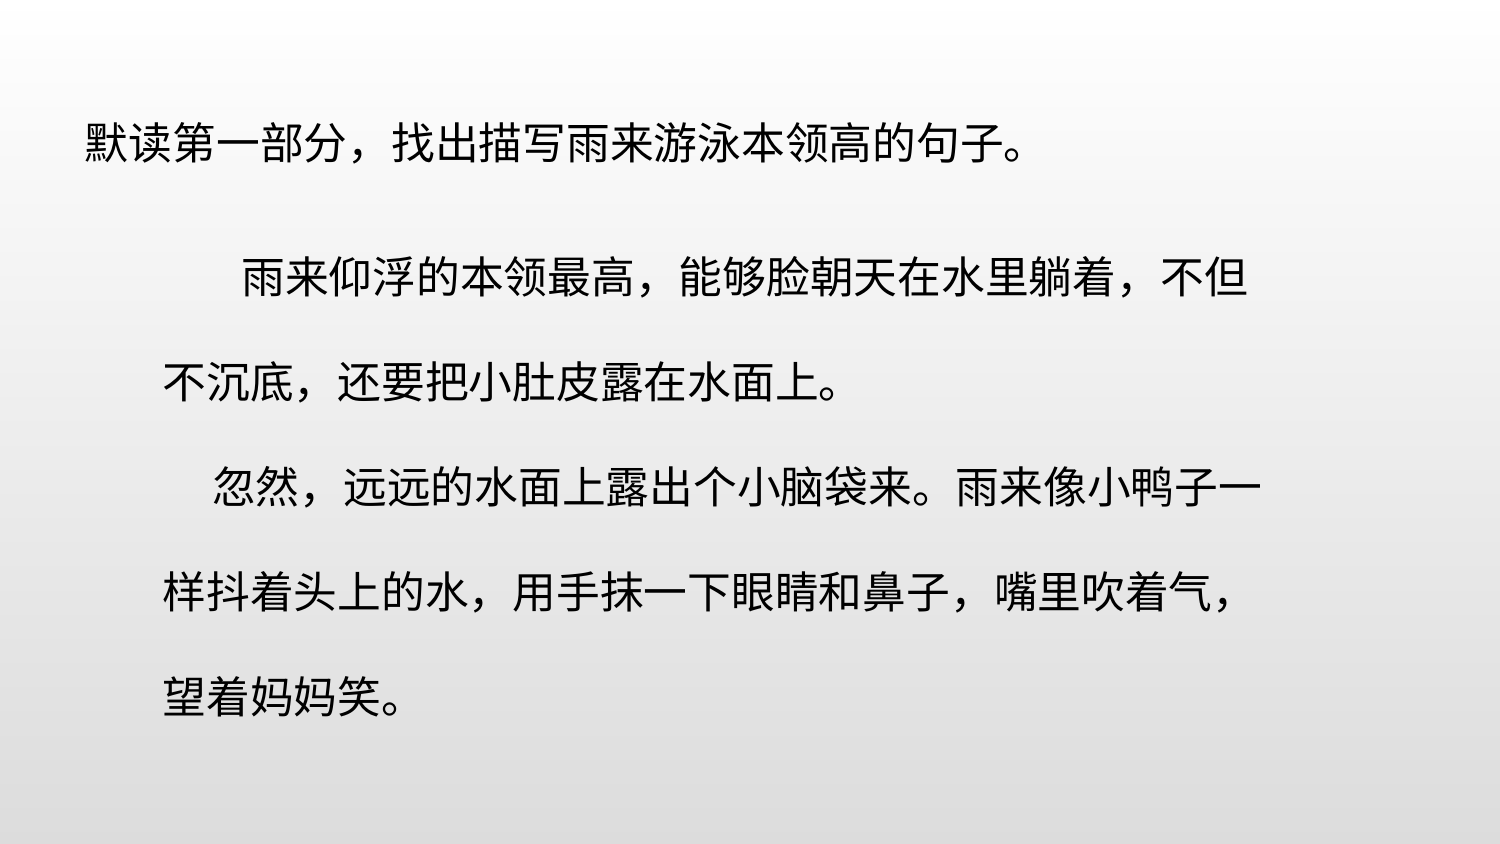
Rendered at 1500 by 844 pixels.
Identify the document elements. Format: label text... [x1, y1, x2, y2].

text_box 雨来仰浮的本领最高，能够脸朝天在水里躺着，不但不沉底，还要把小肚皮露在水面上。 忽然，远远的水面上露出个小脑袋来。雨来像小鸭子一样抖着头上的水，用手抹一下眼睛和鼻子，嘴里吹着气，望着妈妈笑。 [151, 191, 1296, 728]
text_box 默读第一部分，找出描写雨来游泳本领高的句子。 [73, 83, 1224, 174]
